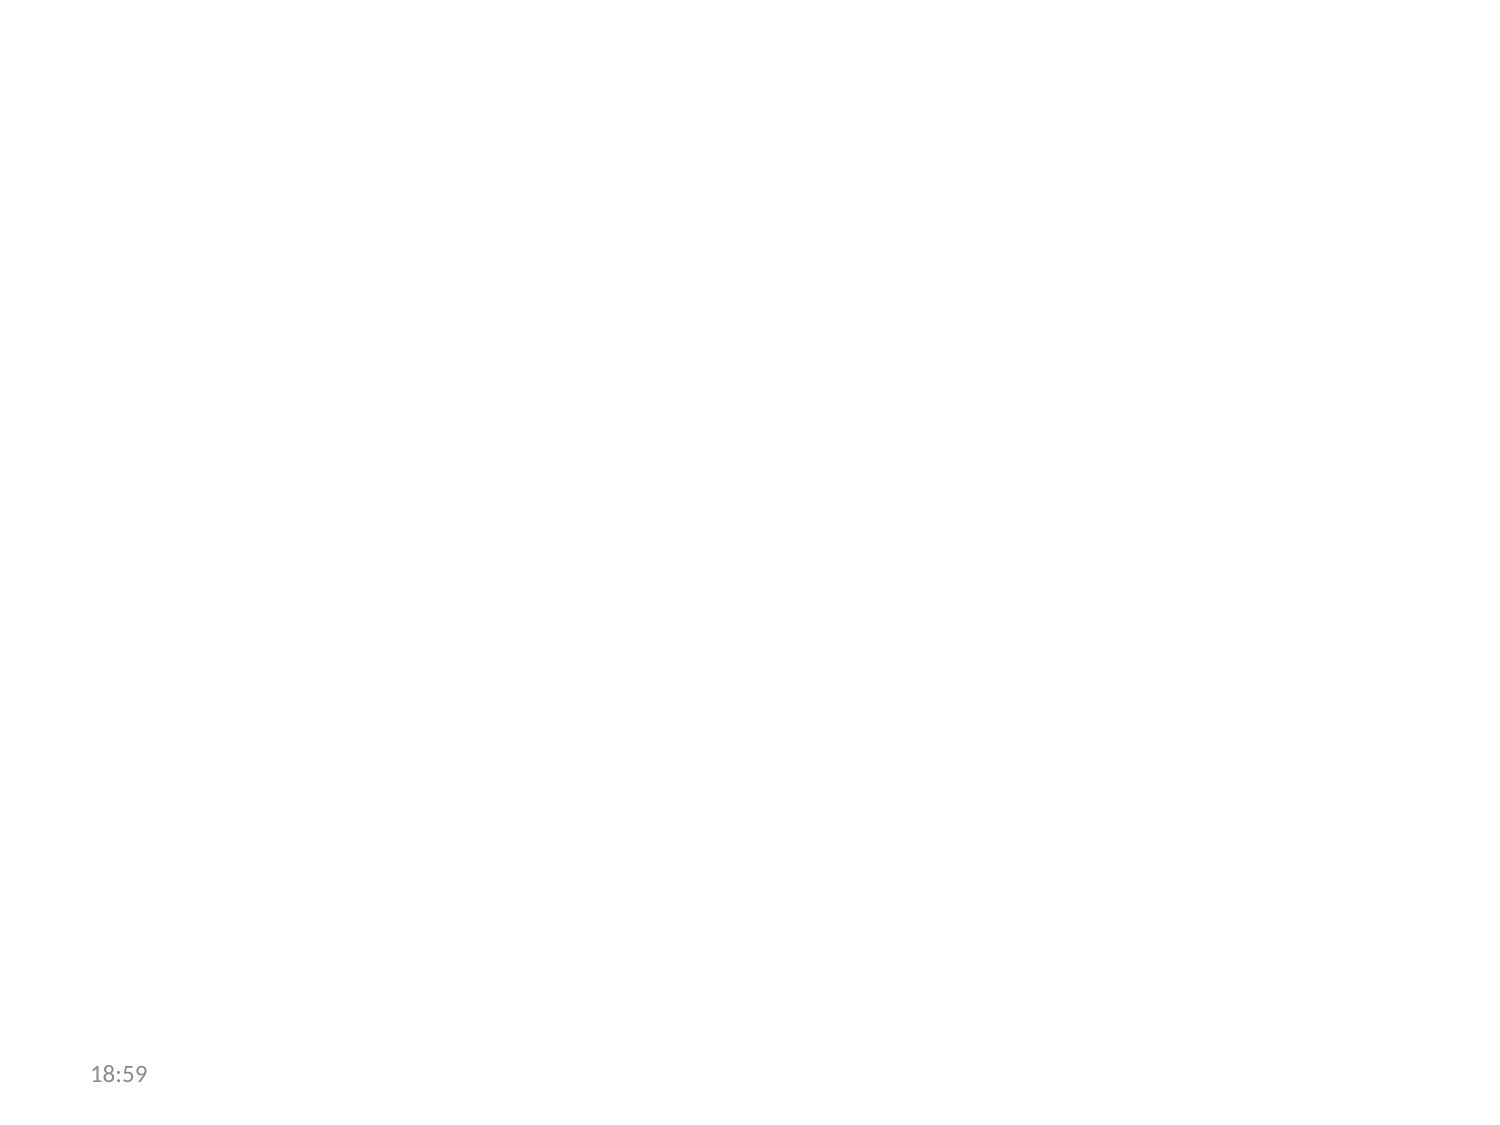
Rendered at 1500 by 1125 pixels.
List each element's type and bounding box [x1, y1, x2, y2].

slide_number [75, 1042, 425, 1103]
